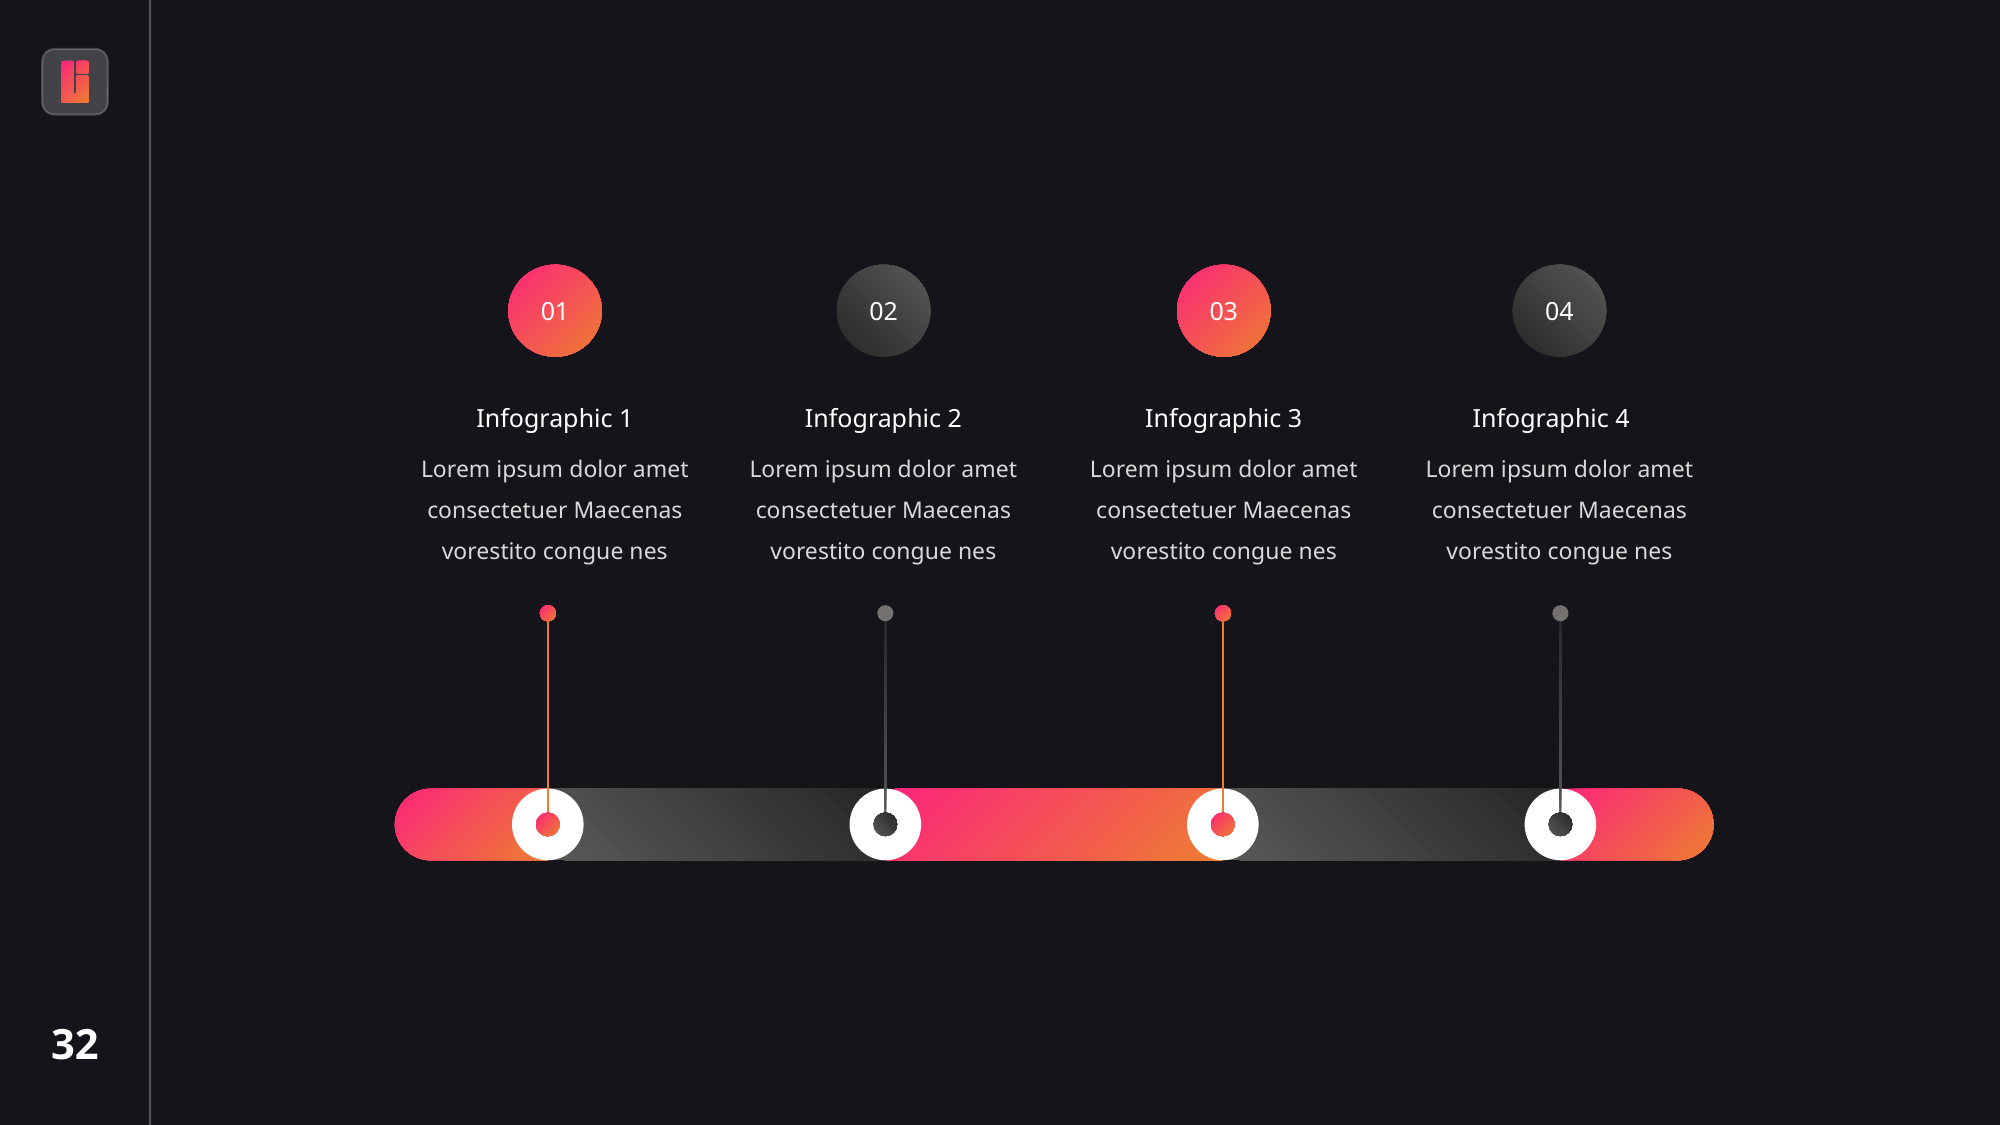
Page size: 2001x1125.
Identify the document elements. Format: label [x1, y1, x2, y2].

text_box [394, 264, 1714, 861]
